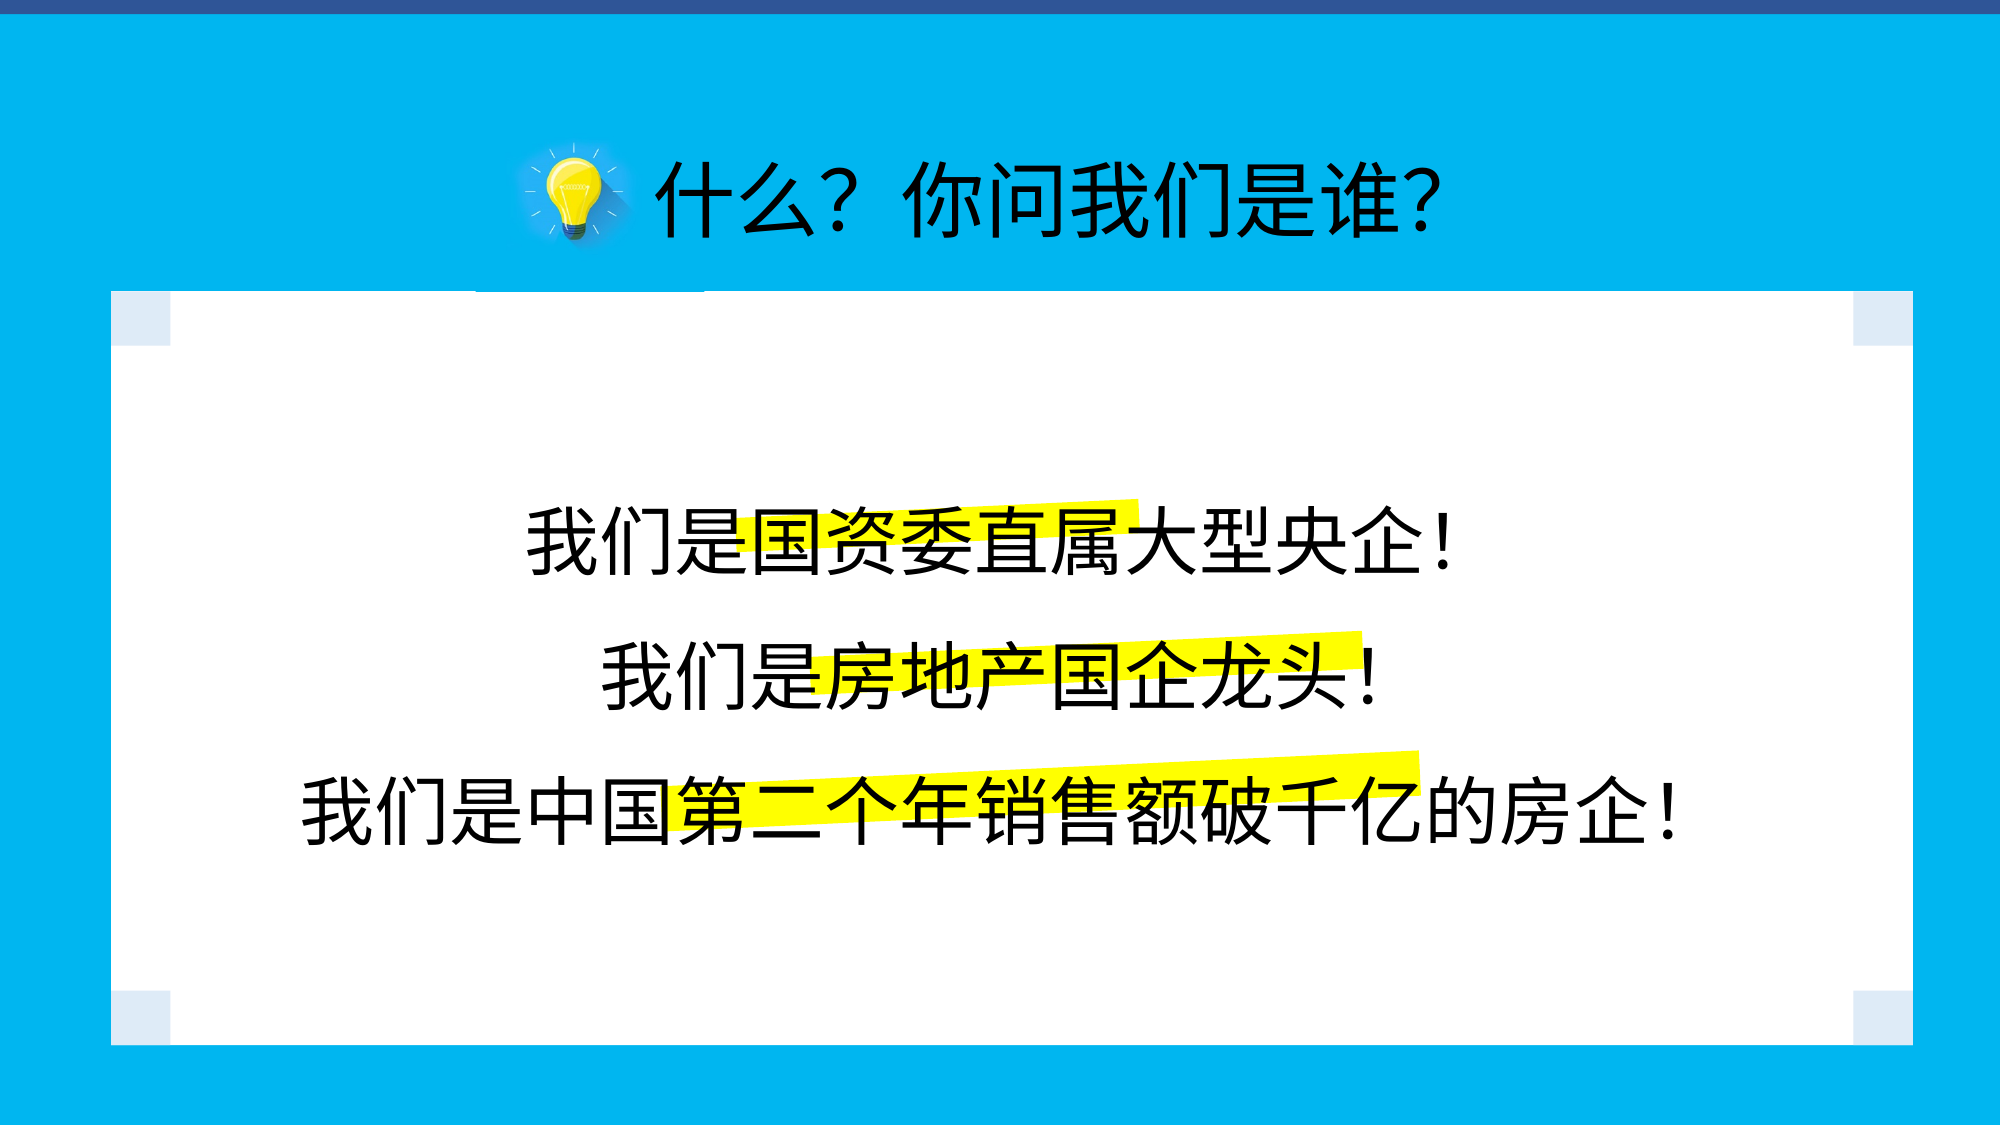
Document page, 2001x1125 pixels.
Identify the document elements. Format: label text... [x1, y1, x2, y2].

text_box [110, 290, 1914, 1046]
text_box [110, 290, 171, 347]
text_box [110, 990, 171, 1046]
text_box [1852, 990, 1914, 1046]
text_box [1852, 290, 1914, 347]
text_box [475, 105, 1525, 292]
text_box [0, 0, 2000, 15]
text_box 我们是国资委直属大型央企！ 我们是房地产国企龙头！ 我们是中国第二个年销售额破千亿的房企！ [254, 442, 1770, 863]
